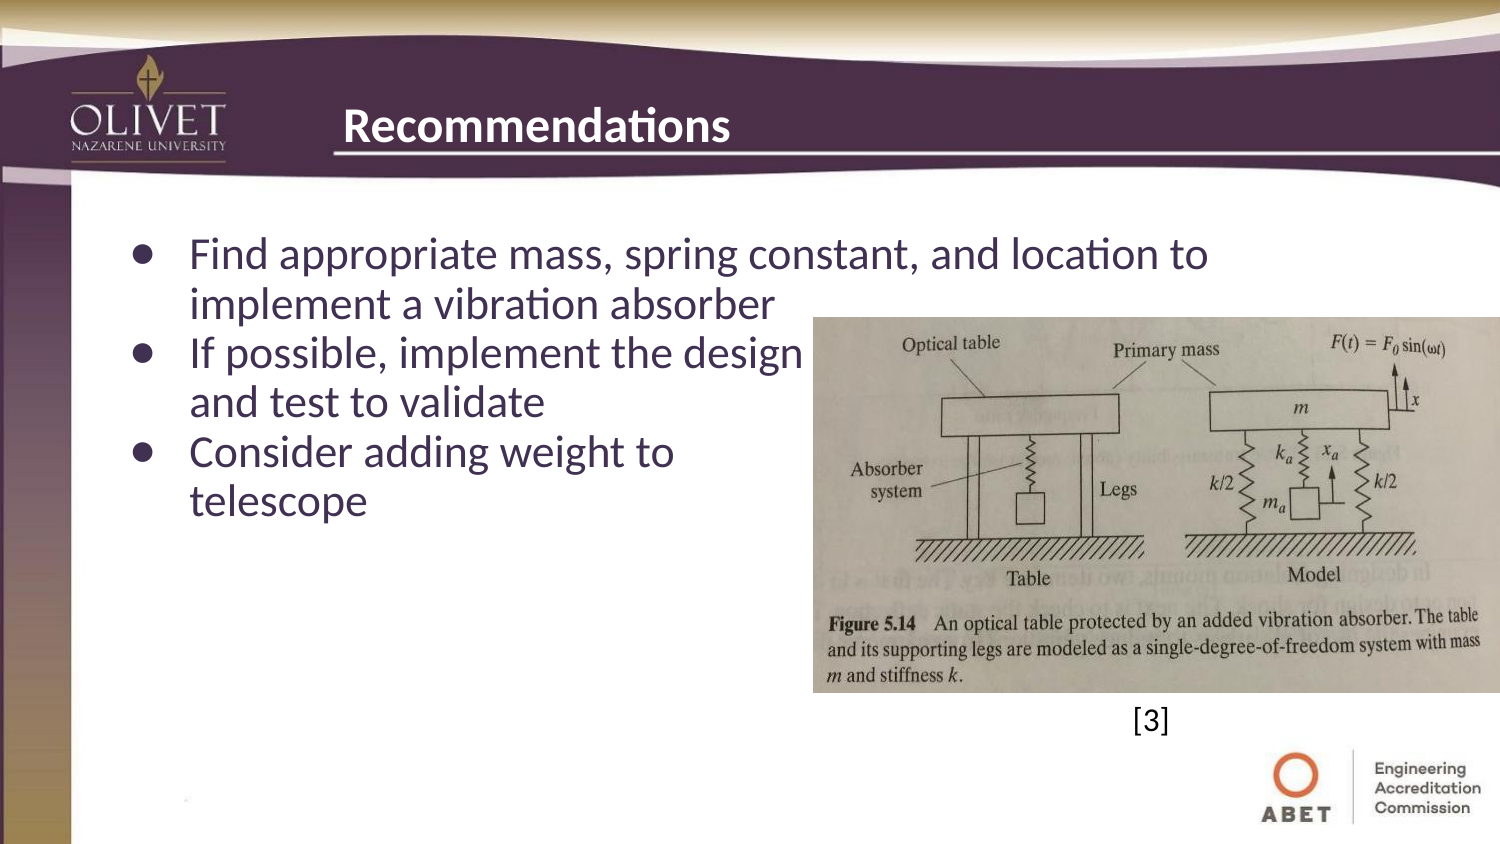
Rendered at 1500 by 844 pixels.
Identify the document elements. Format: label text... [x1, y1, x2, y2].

list Find appropriate mass, spring constant, and location to implement a vibration absorber If possible, implement the design and test to validate Consider adding weight to telescope [103, 224, 1397, 760]
title Recommendations [331, 44, 1397, 208]
picture [0, 0, 1500, 844]
text_box [3] [890, 702, 1412, 738]
